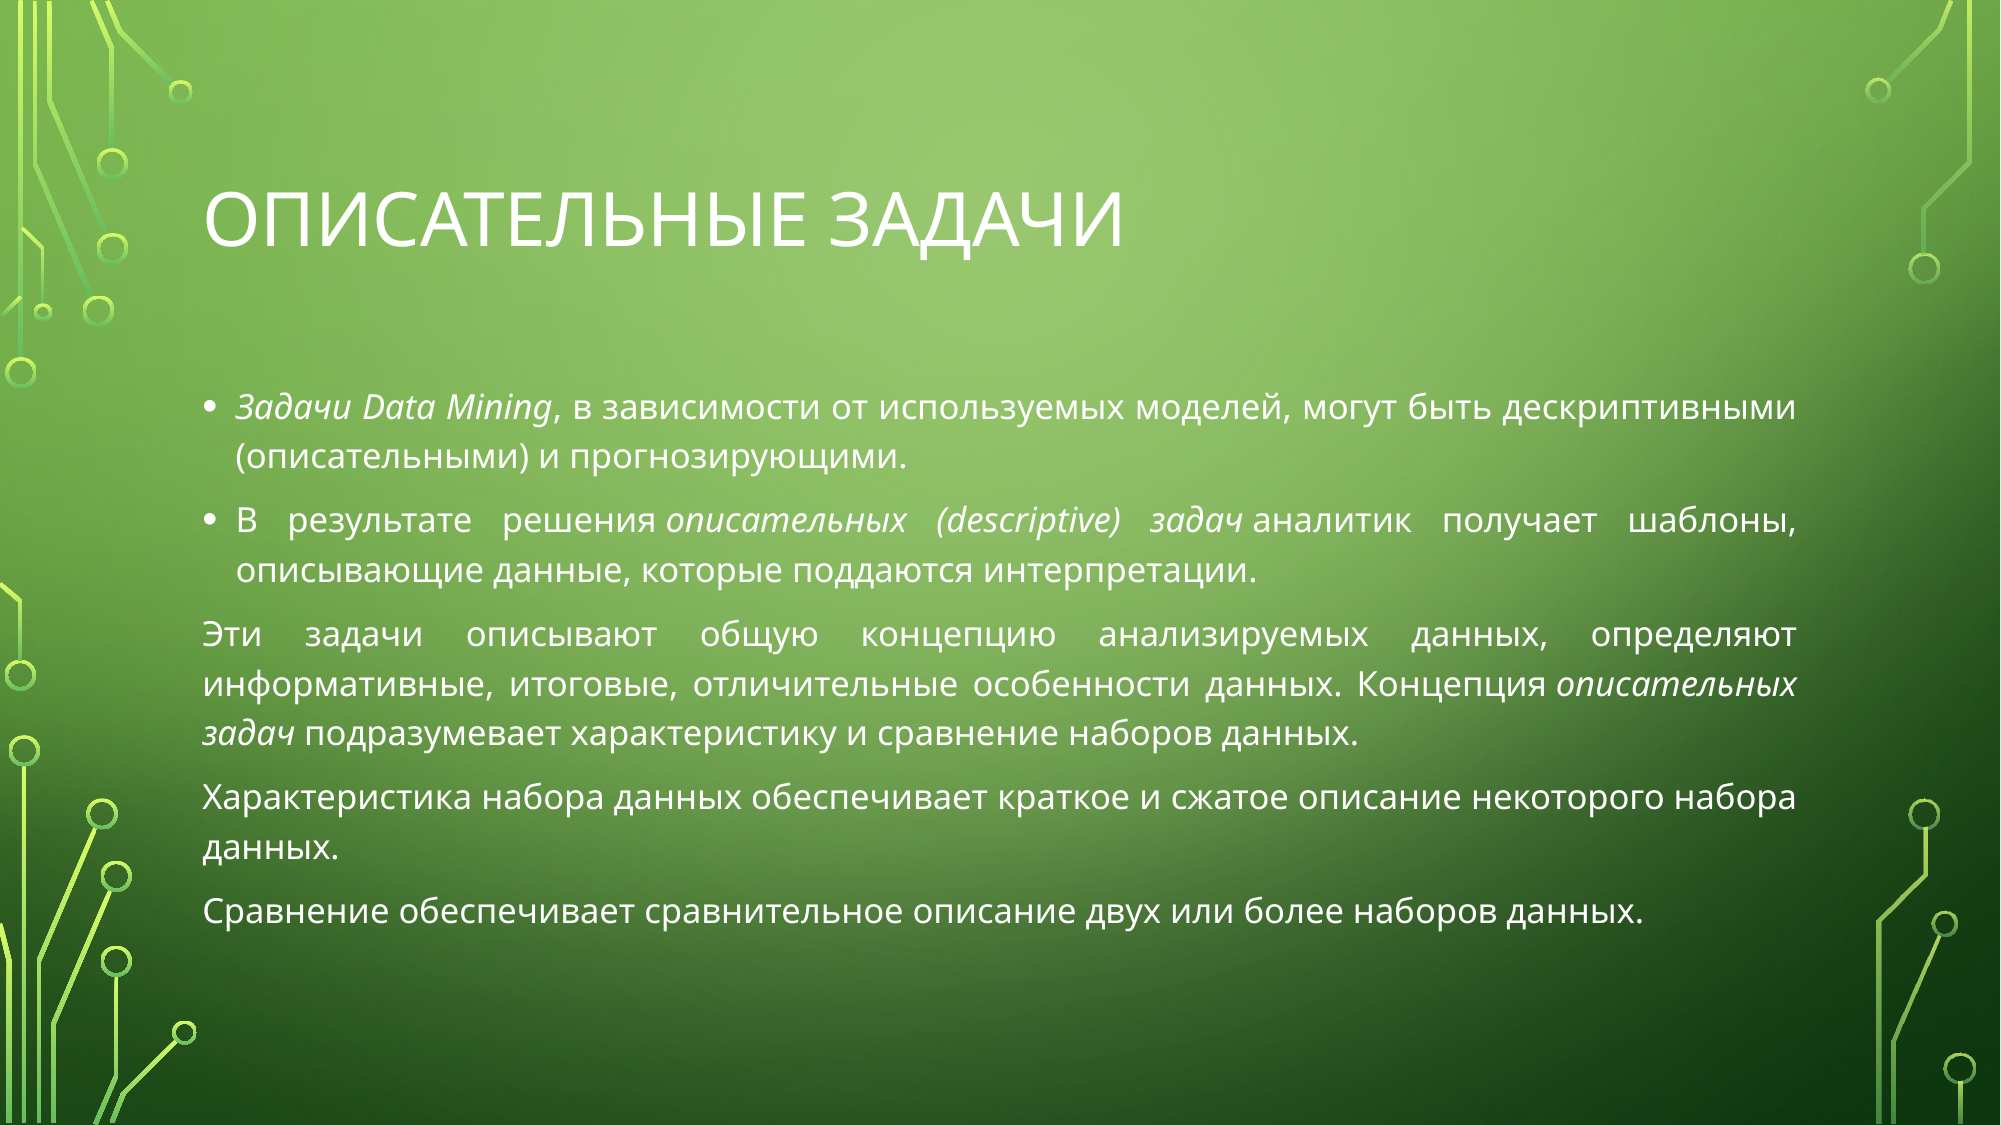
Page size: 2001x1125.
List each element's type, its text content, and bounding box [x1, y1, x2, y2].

list Задачи Data Mining, в зависимости от используемых моделей, могут быть дескриптивными (описательными) и прогнозирующими. В результате решения описательных (descriptive) задач аналитик получает шаблоны, описывающие данные, которые поддаются интерпретации. Эти задачи описывают общую концепцию анализируемых данных, определяют информативные, итоговые, отличительные особенности данных. Концепция описательных задач подразумевает характеристику и сравнение наборов данных. Характеристика набора данных обеспечивает краткое и сжатое описание некоторого набора данных. Сравнение обеспечивает сравнительное описание двух или более наборов данных. [187, 369, 1813, 950]
title Описательные задачи [187, 101, 1813, 344]
